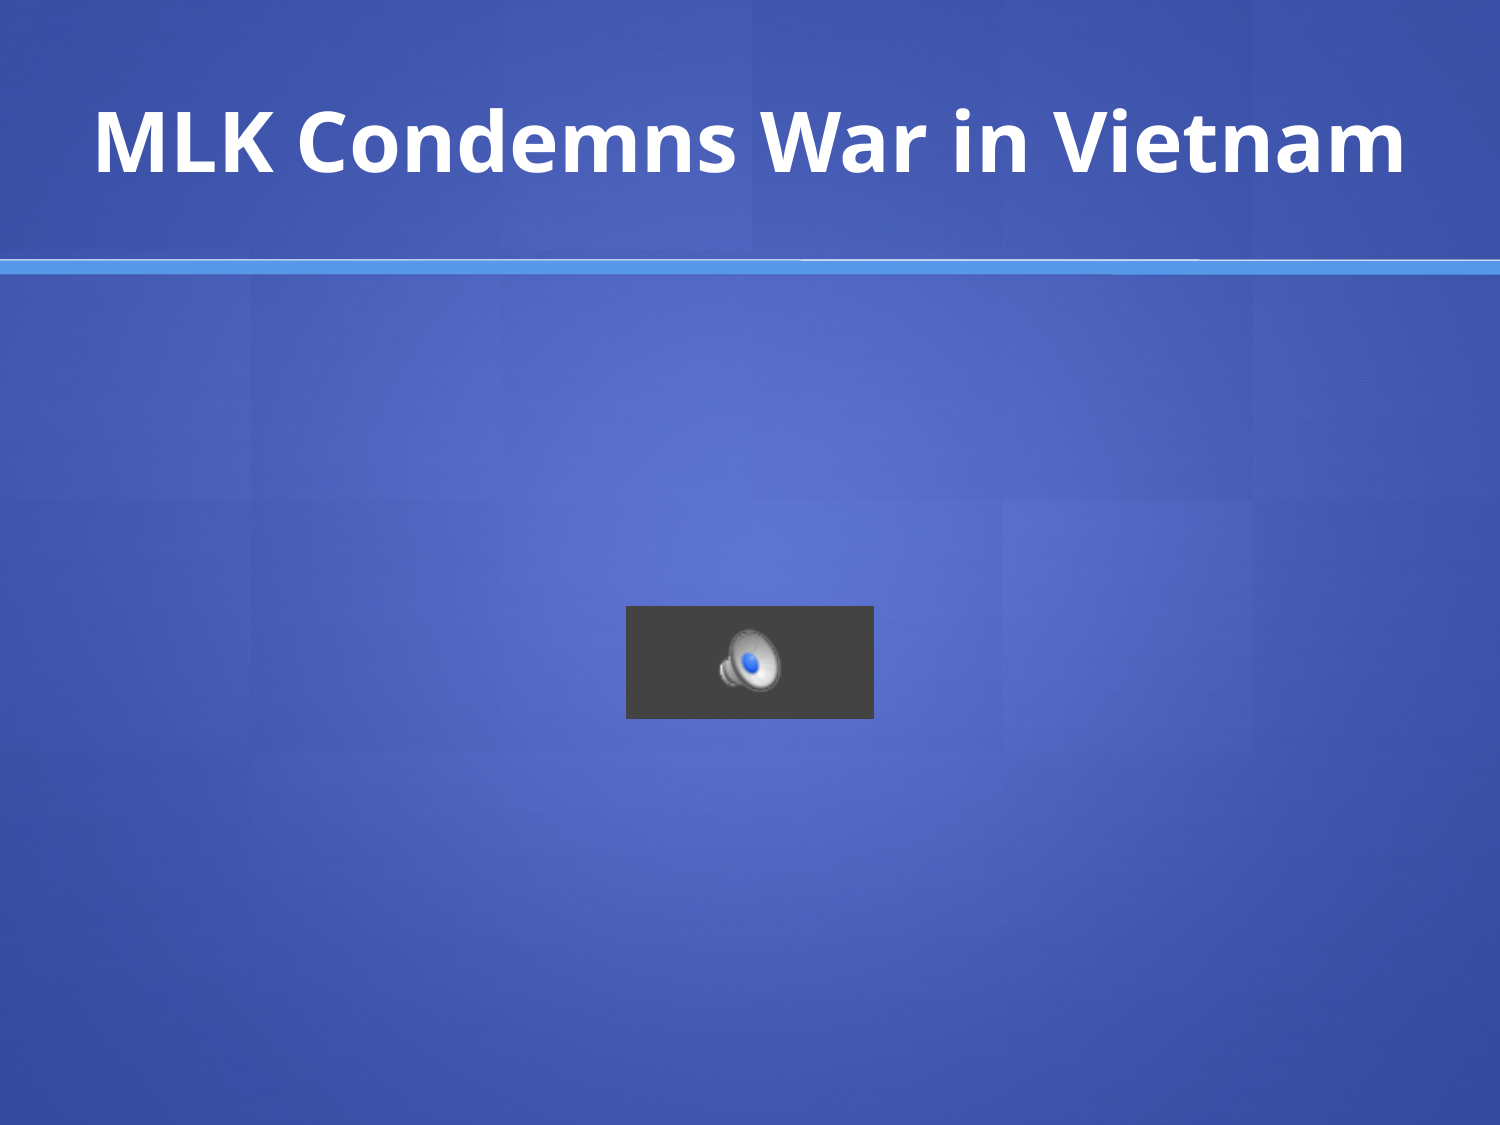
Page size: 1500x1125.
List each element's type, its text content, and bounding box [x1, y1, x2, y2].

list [623, 604, 876, 721]
title MLK Condemns War in Vietnam [75, 45, 1425, 233]
